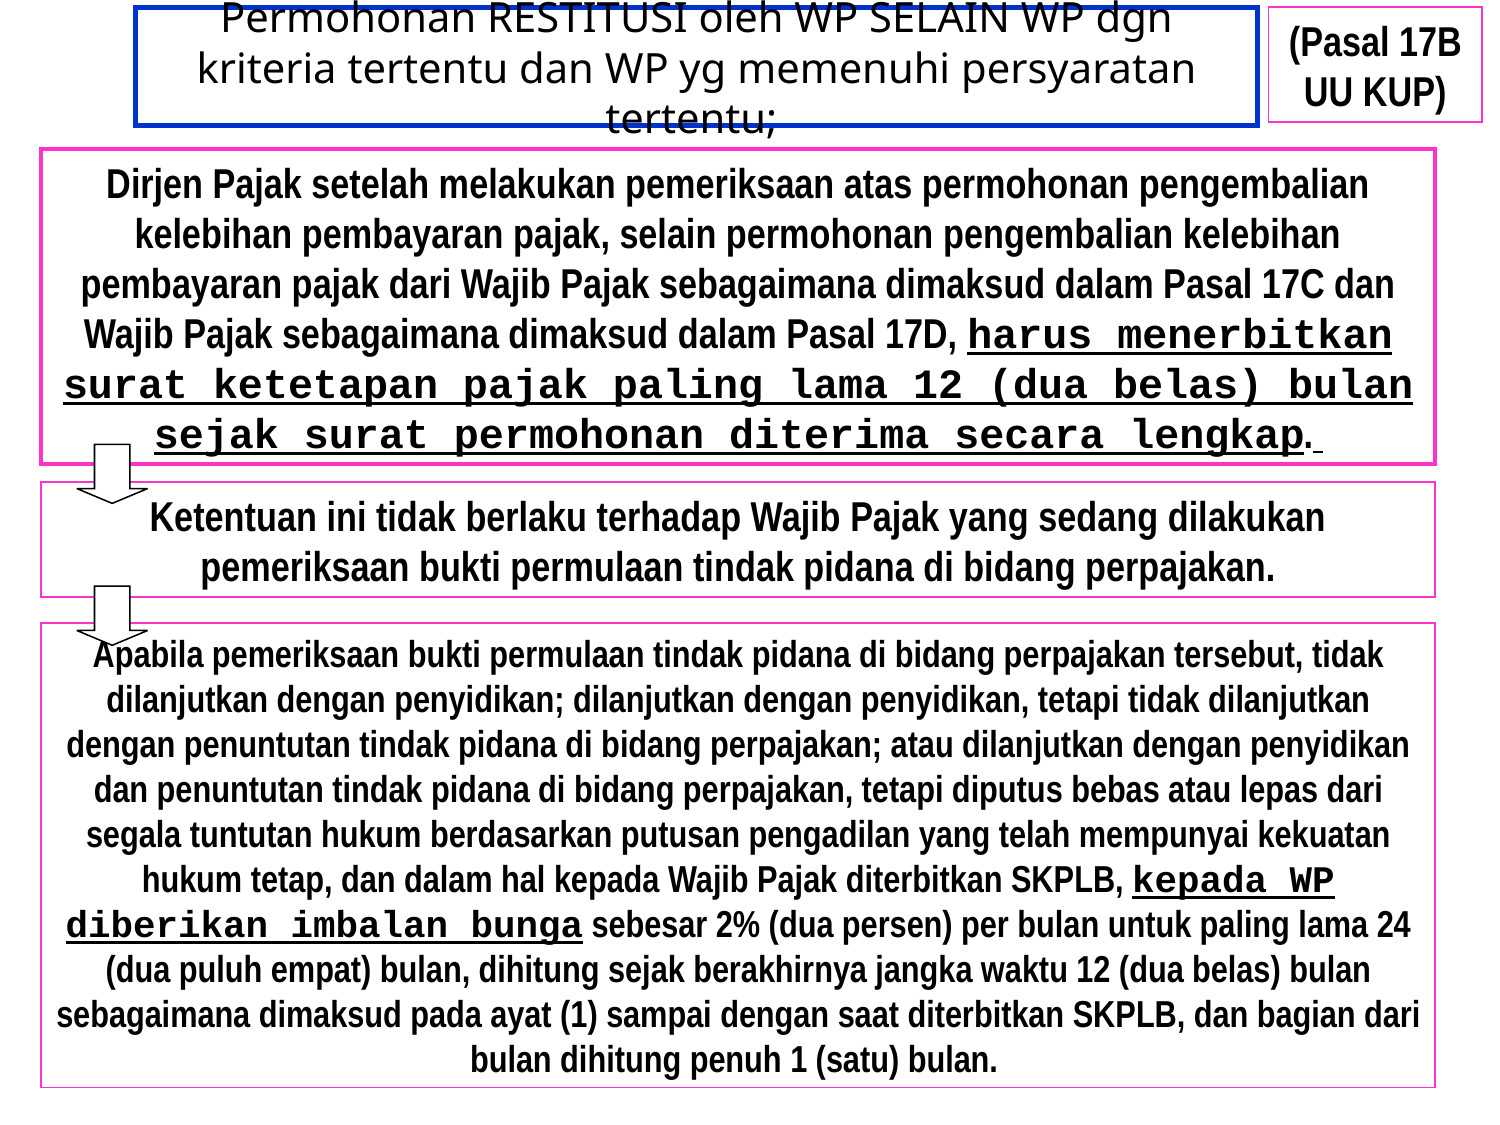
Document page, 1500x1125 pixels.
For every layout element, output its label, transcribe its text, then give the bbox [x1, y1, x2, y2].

text_box Apabila pemeriksaan bukti permulaan tindak pidana di bidang perpajakan tersebut, tidak dilanjutkan dengan penyidikan; dilanjutkan dengan penyidikan, tetapi tidak dilanjutkan dengan penuntutan tindak pidana di bidang perpajakan; atau dilanjutkan dengan penyidikan dan penuntutan tindak pidana di bidang perpajakan, tetapi diputus bebas atau lepas dari segala tuntutan hukum berdasarkan putusan pengadilan yang telah mempunyai kekuatan hukum tetap, dan dalam hal kepada Wajib Pajak diterbitkan SKPLB, kepada WP diberikan imbalan bunga sebesar 2% (dua persen) per bulan untuk paling lama 24 (dua puluh empat) bulan, dihitung sejak berakhirnya jangka waktu 12 (dua belas) bulan sebagaimana dimaksud pada ayat (1) sampai dengan saat diterbitkan SKPLB, dan bagian dari bulan dihitung penuh 1 (satu) bulan. [41, 622, 1436, 1088]
text_box [76, 444, 148, 504]
text_box [76, 586, 148, 646]
text_box Ketentuan ini tidak berlaku terhadap Wajib Pajak yang sedang dilakukan pemeriksaan bukti permulaan tindak pidana di bidang perpajakan. [41, 482, 1436, 597]
title Permohonan RESTITUSI oleh WP SELAIN WP dgn kriteria tertentu dan WP yg memenuhi persyaratan tertentu; [135, 6, 1258, 126]
text_box Dirjen Pajak setelah melakukan pemeriksaan atas permohonan pengembalian kelebihan pembayaran pajak, selain permohonan pengembalian kelebihan pembayaran pajak dari Wajib Pajak sebagaimana dimaksud dalam Pasal 17C dan Wajib Pajak sebagaimana dimaksud dalam Pasal 17D, harus menerbitkan surat ketetapan pajak paling lama 12 (dua belas) bulan sejak surat permohonan diterima secara lengkap. [41, 148, 1436, 464]
text_box (Pasal 17B UU KUP) [1268, 7, 1483, 123]
